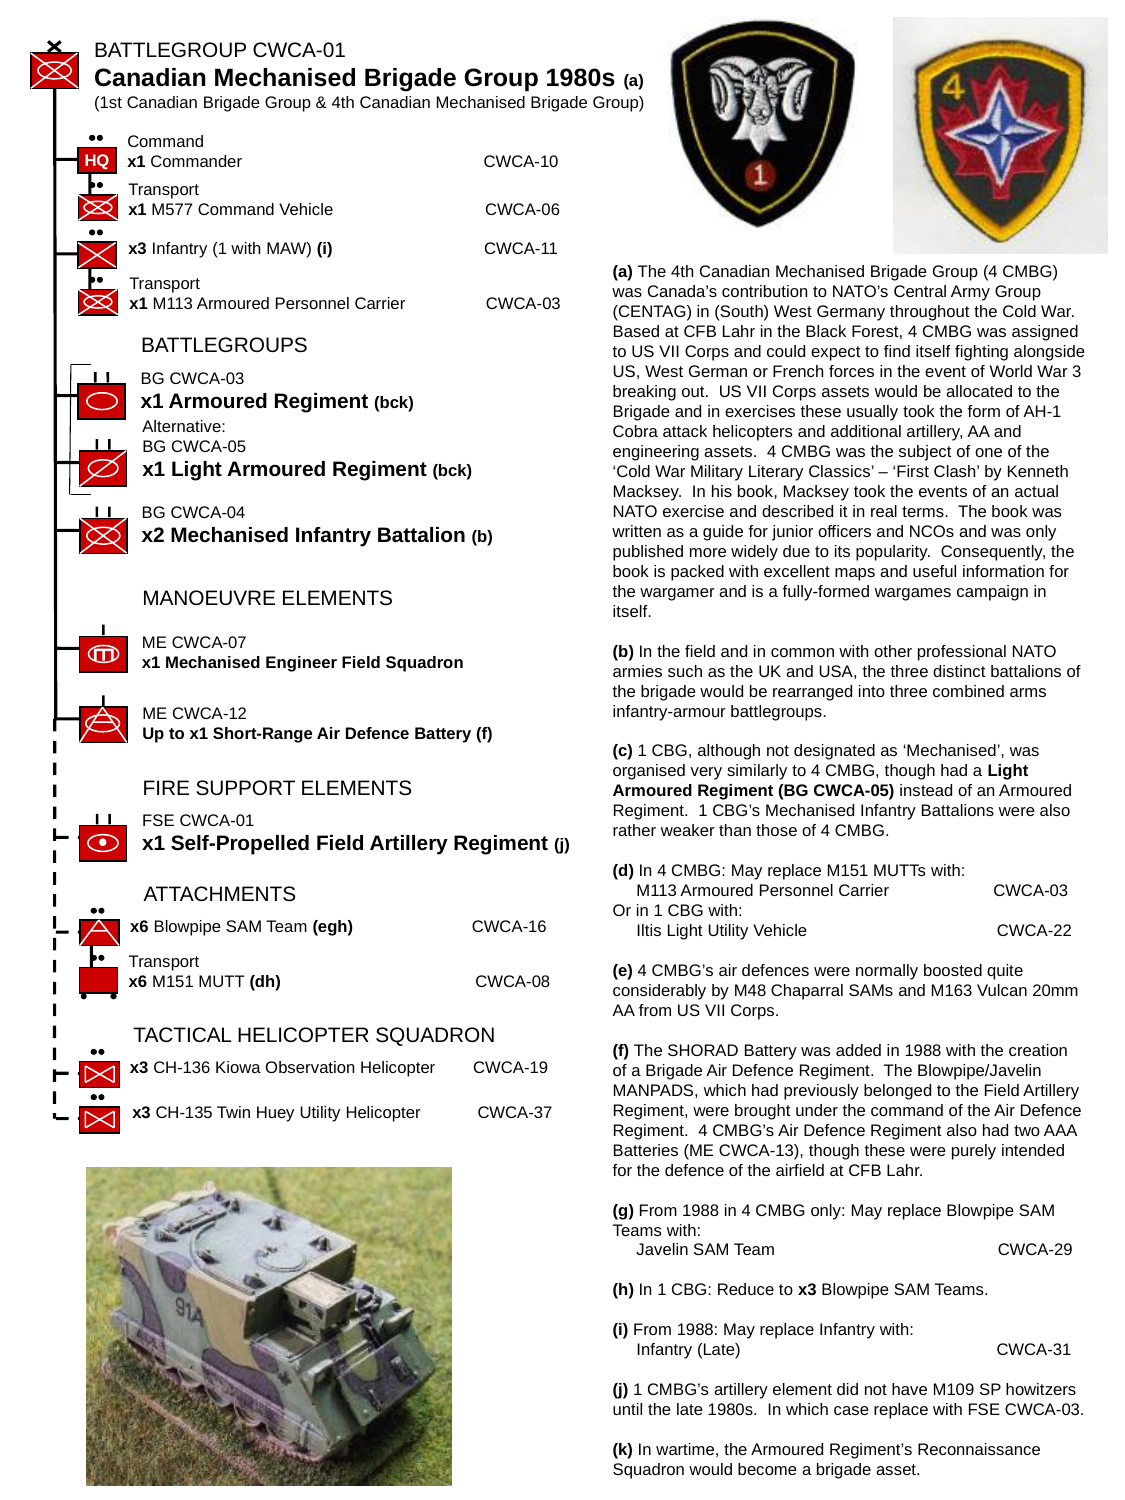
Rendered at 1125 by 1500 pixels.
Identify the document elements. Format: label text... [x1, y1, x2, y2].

text_box BG CWCA-04 x2 Mechanised Infantry Battalion (b) [126, 494, 508, 555]
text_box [48, 41, 61, 52]
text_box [79, 1106, 120, 1133]
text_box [89, 135, 103, 141]
text_box MANOEUVRE ELEMENTS [127, 577, 409, 618]
text_box Alternative: BG CWCA-05 x1 Light Armoured Regiment (bck) [127, 408, 488, 489]
text_box FIRE SUPPORT ELEMENTS [127, 766, 428, 802]
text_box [91, 955, 104, 961]
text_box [91, 1049, 104, 1055]
text_box Transport x1 M577 Command Vehicle CWCA-06 [113, 171, 576, 226]
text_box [79, 450, 127, 487]
text_box FSE CWCA-01 x1 Self-Propelled Field Artillery Regiment (j) [127, 802, 585, 862]
text_box Transport x1 M113 Armoured Personnel Carrier CWCA-03 [114, 265, 577, 321]
text_box Transport x6 M151 MUTT (dh) CWCA-08 [114, 943, 566, 999]
text_box (a) The 4th Canadian Mechanised Brigade Group (4 CMBG) was Canada’s contribution to NATO’s Central Army Group (CENTAG) in (South) West Germany throughout the Cold War. Based at CFB Lahr in the Black Forest, 4 CMBG was assigned to US VII Corps and could expect to find itself fighting alongside US, West German or French forces in the event of World War 3 breaking out. US VII Corps assets would be allocated to the Brigade and in exercises these usually took the form of AH-1 Cobra attack helicopters and additional artillery, AA and engineering assets. 4 CMBG was the subject of one of the ‘Cold War Military Literary Classics’ – ‘First Clash’ by Kenneth Macksey. In his book, Macksey took the events of an actual NATO exercise and described it in real terms. The book was written as a guide for junior officers and NCOs and was only published more widely due to its popularity. Consequently, the book is packed with excellent maps and useful information for the wargamer and is a fully-formed wargames campaign in itself. (b) In the field and in common with other professional NATO armies such as the UK and USA, the three distinct battalions of the brigade would be rearranged into three combined arms infantry-armour battlegroups. (c) 1 CBG, although not designated as ‘Mechanised’, was organised very similarly to 4 CMBG, though had a Light Armoured Regiment (BG CWCA-05) instead of an Armoured Regiment. 1 CBG’s Mechanised Infantry Battalions were also rather weaker than those of 4 CMBG. (d) In 4 CMBG: May replace M151 MUTTs with: M113 Armoured Personnel Carrier CWCA-03 Or in 1 CBG with: Iltis Light Utility Vehicle CWCA-22 (e) 4 CMBG’s air defences were normally boosted quite considerably by M48 Chaparral SAMs and M163 Vulcan 20mm AA from US VII Corps. (f) The SHORAD Battery was added in 1988 with the creation of a Brigade Air Defence Regiment. The Blowpipe/Javelin MANPADS, which had previously belonged to the Field Artillery Regiment, were brought under the command of the Air Defence Regiment. 4 CMBG’s Air Defence Regiment also had two AAA Batteries (ME CWCA-13), though these were purely intended for the defence of the airfield at CFB Lahr. (g) From 1988 in 4 CMBG only: May replace Blowpipe SAM Teams with: Javelin SAM Team CWCA-29 (h) In 1 CBG: Reduce to x3 Blowpipe SAM Teams. (i) From 1988: May replace Infantry with: Infantry (Late) CWCA-31 (j) 1 CMBG’s artillery element did not have M109 SP howitzers until the late 1980s. In which case replace with FSE CWCA-03. (k) In wartime, the Armoured Regiment’s Reconnaissance Squadron would become a brigade asset. [597, 253, 1102, 1487]
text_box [79, 636, 128, 672]
text_box x6 Blowpipe SAM Team (egh) CWCA-16 [115, 908, 562, 943]
text_box TACTICAL HELICOPTER SQUADRON [118, 1014, 511, 1054]
picture [86, 1167, 452, 1486]
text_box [78, 147, 117, 174]
text_box BATTLEGROUPS [126, 324, 323, 360]
text_box ME CWCA-12 Up to x1 Short-Range Air Defence Battery (f) [127, 695, 509, 751]
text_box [79, 825, 127, 861]
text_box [97, 813, 110, 825]
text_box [78, 194, 118, 221]
text_box ATTACHMENTS [128, 873, 312, 908]
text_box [96, 439, 110, 450]
picture [668, 17, 858, 231]
text_box Command x1 Commander CWCA-10 [112, 123, 575, 171]
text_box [78, 289, 118, 316]
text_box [89, 277, 103, 283]
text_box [79, 518, 127, 554]
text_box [79, 707, 128, 743]
text_box BATTLEGROUP CWCA-01 Canadian Mechanised Brigade Group 1980s (a) (1st Canadian Brigade Group & 4th Canadian Mechanised Brigade Group) [79, 29, 661, 119]
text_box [96, 506, 110, 517]
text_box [89, 230, 103, 235]
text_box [78, 242, 117, 268]
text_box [79, 919, 120, 946]
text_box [79, 967, 118, 999]
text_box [91, 908, 104, 913]
text_box BG CWCA-03 x1 Armoured Regiment (bck) [125, 360, 429, 420]
text_box ME CWCA-07 x1 Mechanised Engineer Field Squadron [127, 624, 480, 680]
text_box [89, 182, 103, 188]
picture [893, 17, 1108, 254]
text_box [78, 383, 126, 420]
text_box x3 CH-135 Twin Huey Utility Helicopter CWCA-37 [117, 1094, 569, 1130]
text_box x3 Infantry (1 with MAW) (i) CWCA-11 [113, 230, 574, 265]
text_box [79, 1061, 120, 1088]
text_box x3 CH-136 Kiowa Observation Helicopter CWCA-19 [115, 1049, 564, 1085]
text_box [95, 372, 108, 383]
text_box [30, 53, 79, 89]
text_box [91, 1094, 104, 1100]
